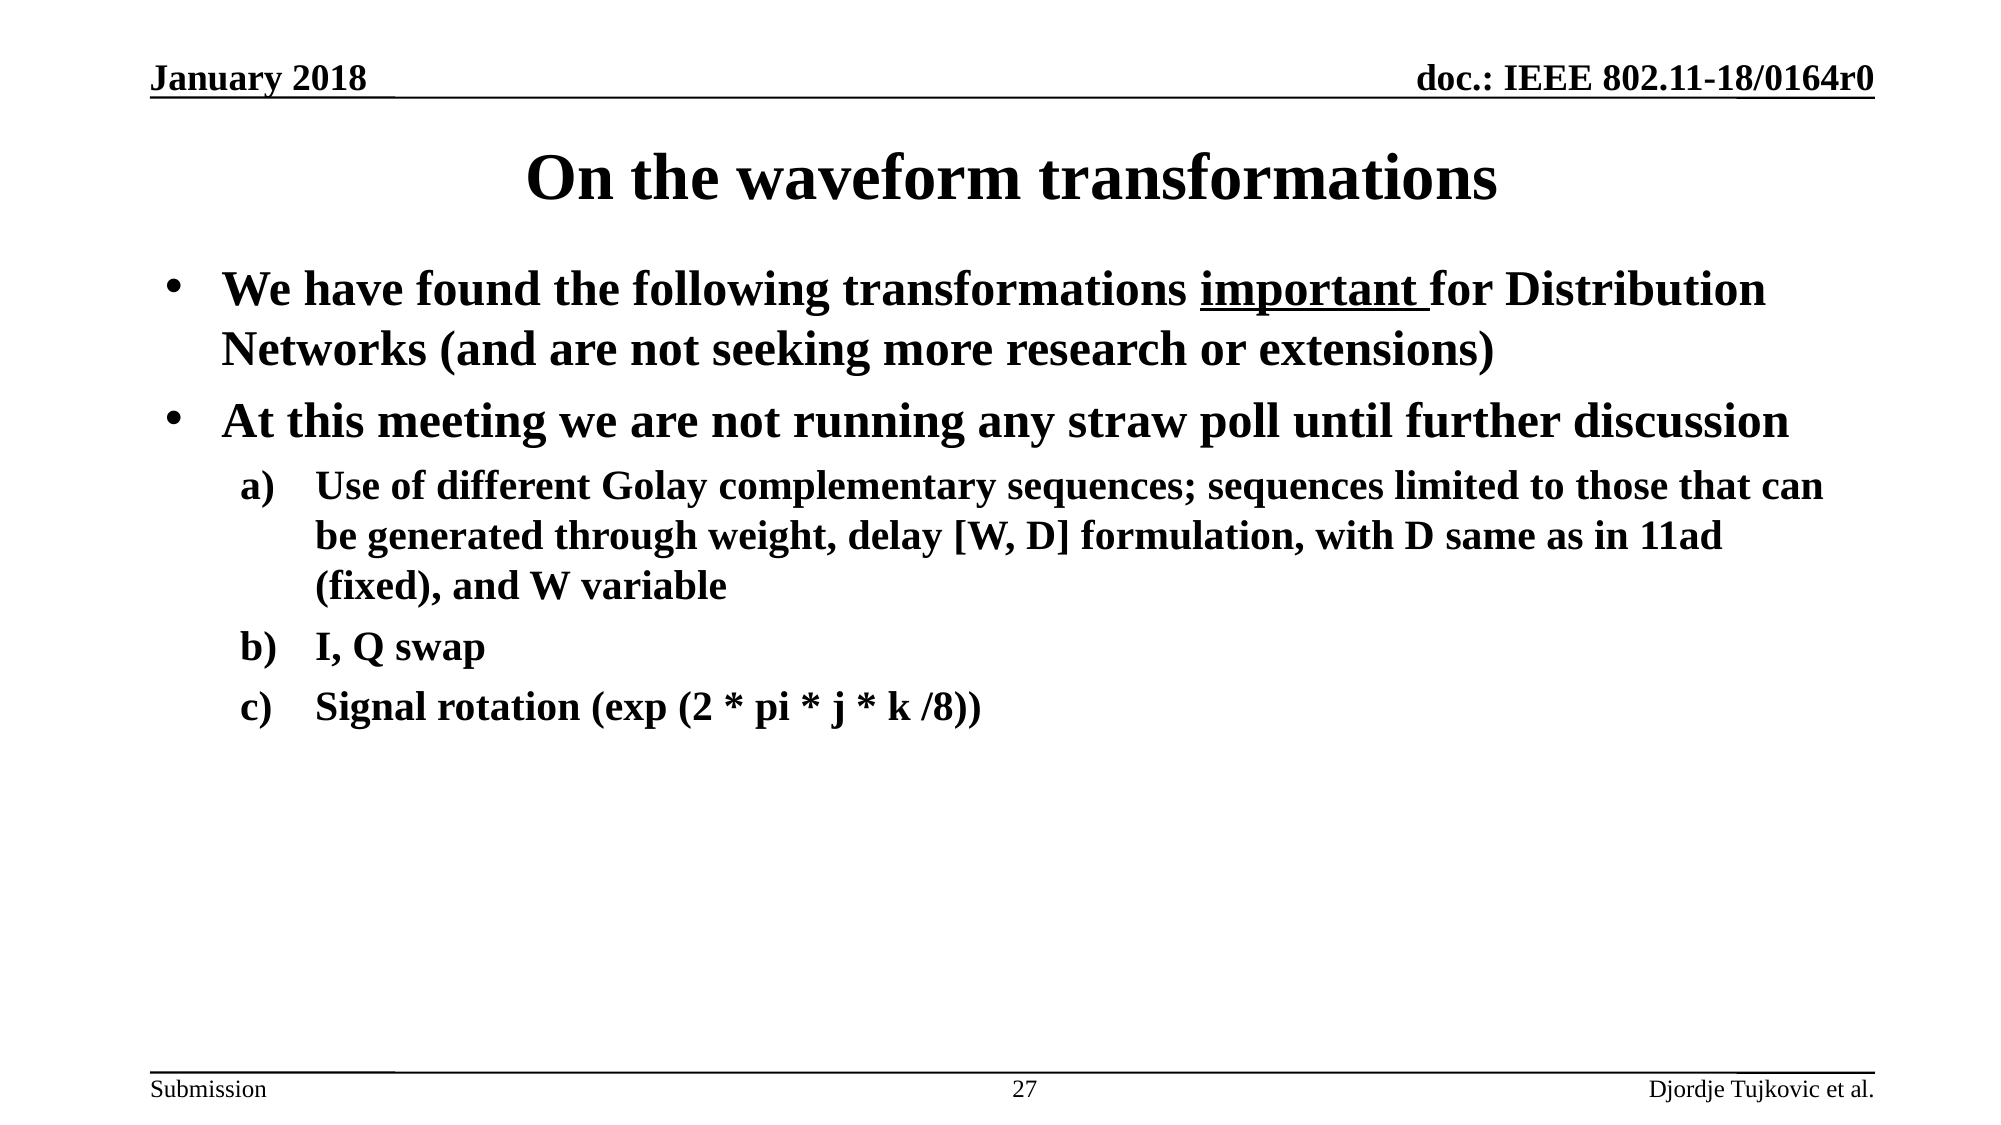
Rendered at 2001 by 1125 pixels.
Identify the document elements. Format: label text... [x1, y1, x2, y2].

title On the waveform transformations [149, 97, 1876, 248]
slide_number 27 [936, 1072, 1113, 1111]
list We have found the following transformations important for Distribution Networks (and are not seeking more research or extensions) At this meeting we are not running any straw poll until further discussion Use of different Golay complementary sequences; sequences limited to those that can be generated through weight, delay [W, D] formulation, with D same as in 11ad (fixed), and W variable I, Q swap Signal rotation (exp (2 * pi * j * k /8)) [149, 248, 1876, 1073]
footer Djordje Tujkovic et al. [1169, 1072, 1876, 1111]
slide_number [149, 59, 750, 98]
